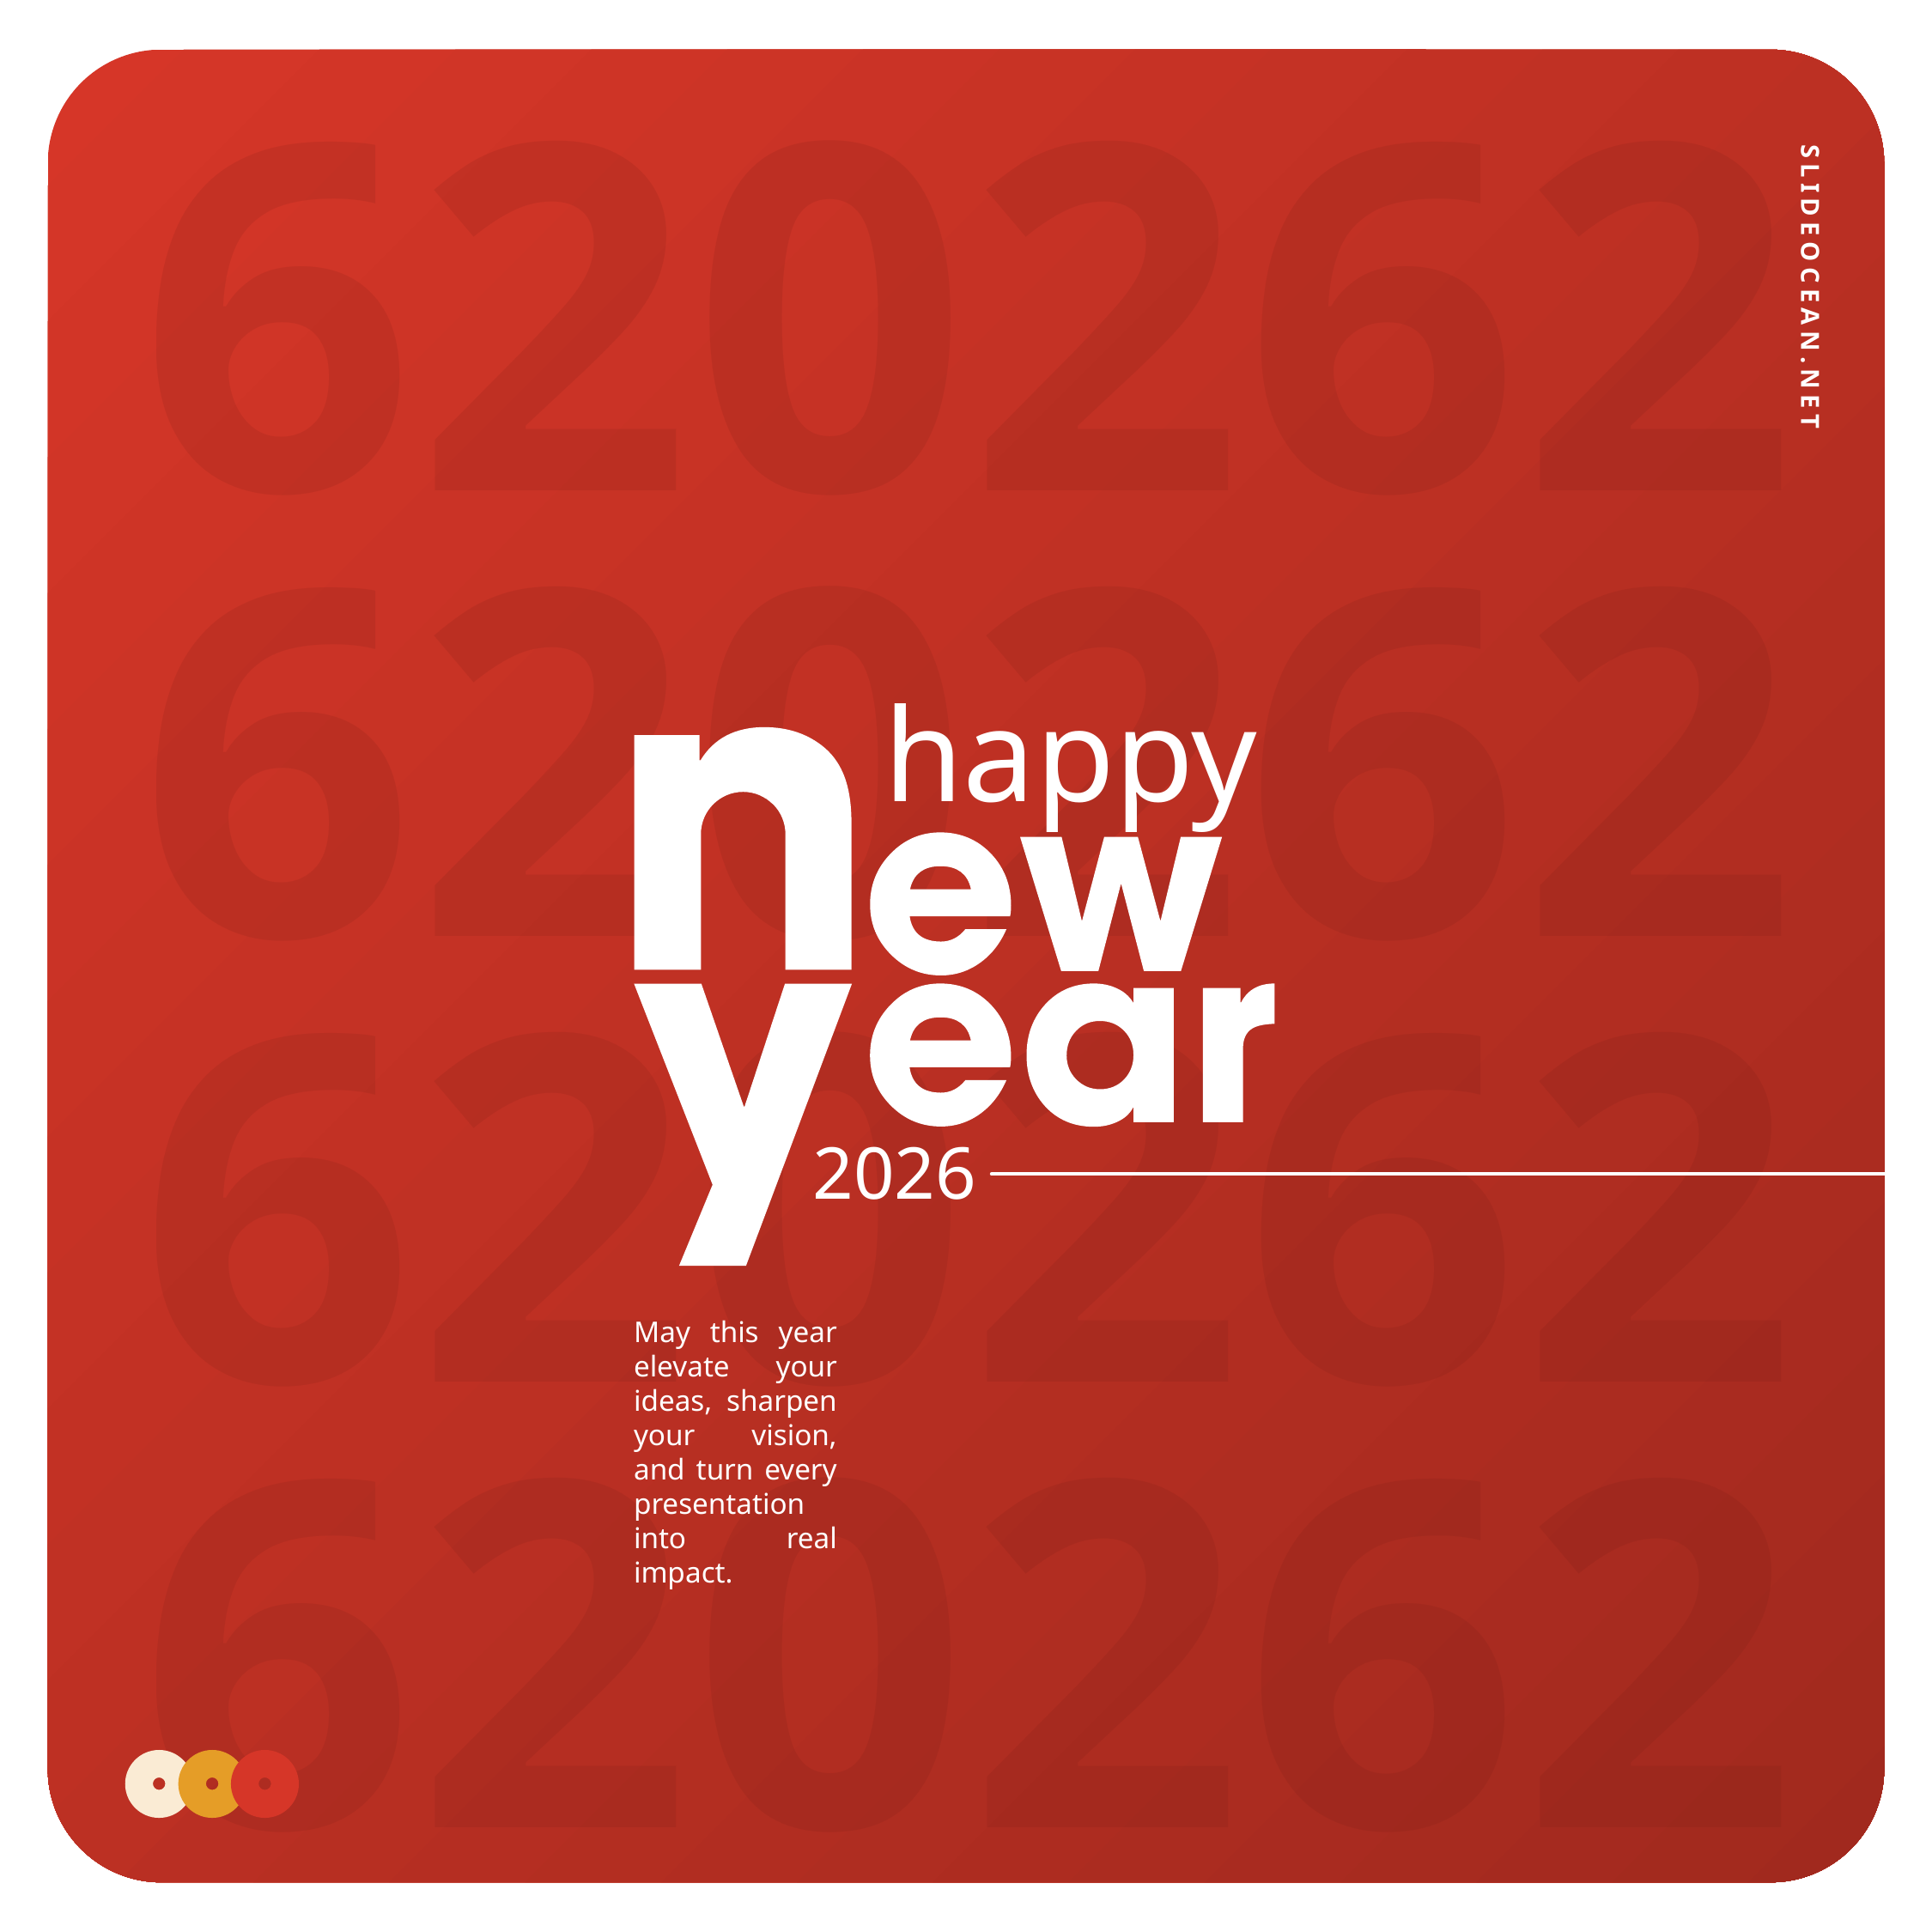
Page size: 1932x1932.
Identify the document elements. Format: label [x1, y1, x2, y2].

text_box [125, 1749, 300, 1819]
text_box [52, 1, 1886, 1932]
text_box [46, 129, 52, 1803]
